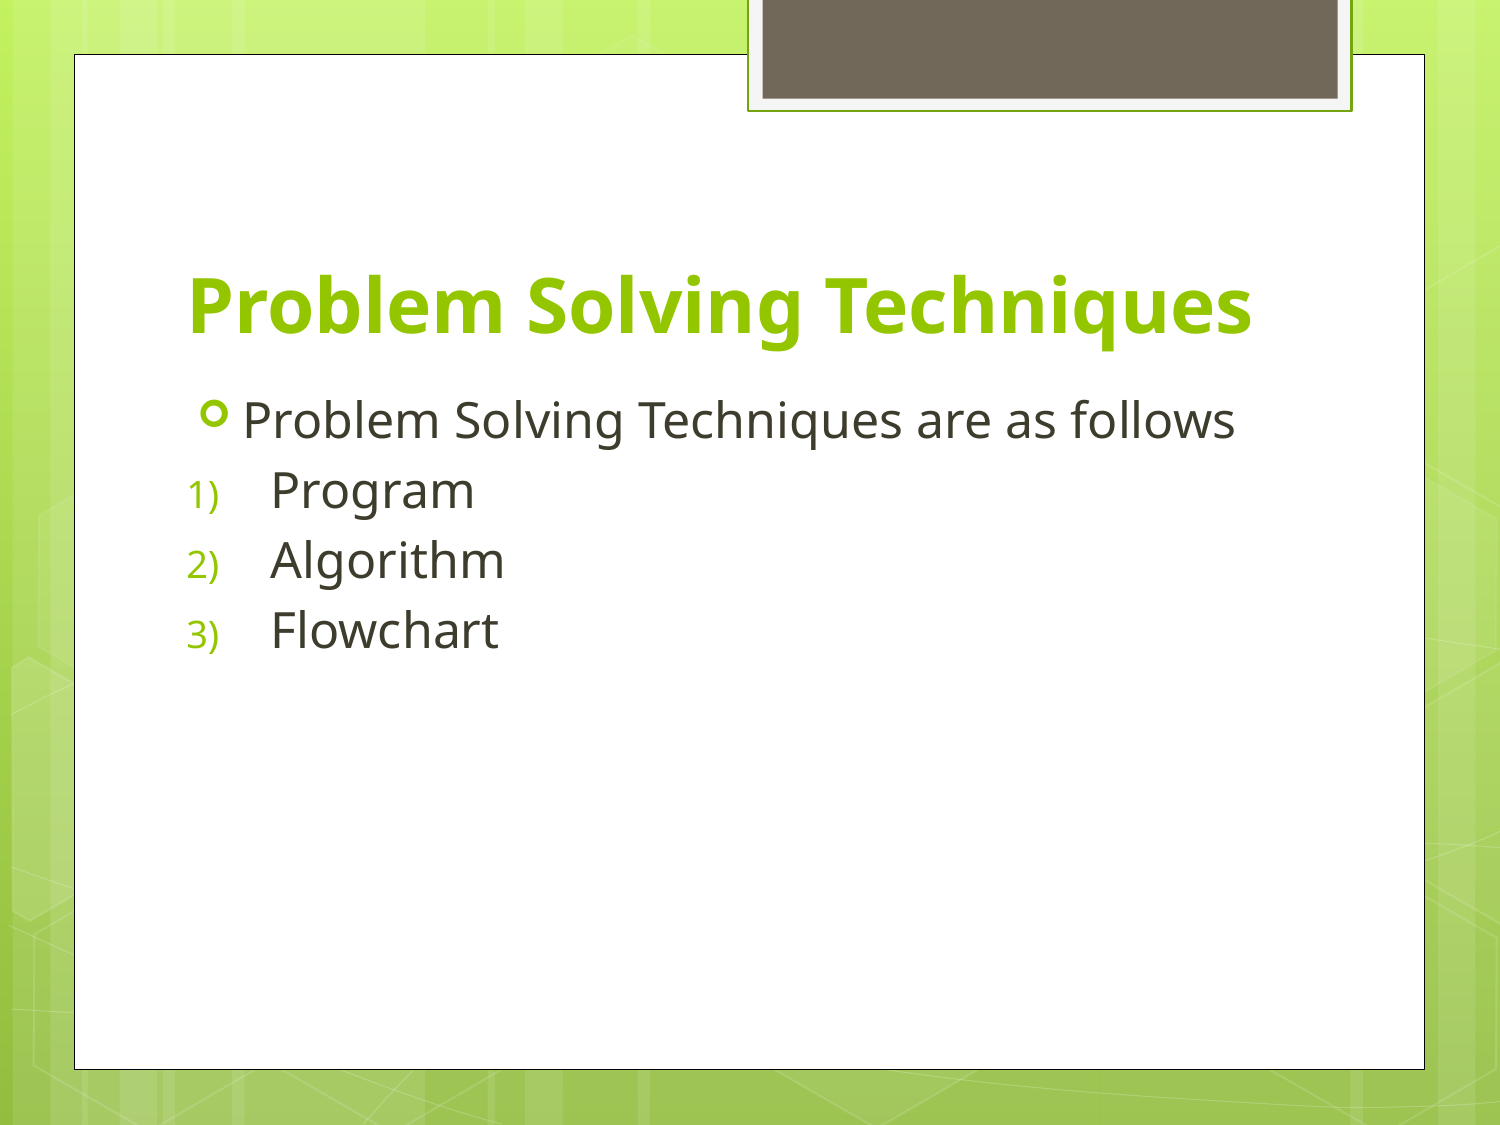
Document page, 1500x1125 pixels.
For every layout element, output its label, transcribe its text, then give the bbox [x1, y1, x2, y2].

list Problem Solving Techniques are as follows Program Algorithm Flowchart [171, 381, 1283, 957]
title Problem Solving Techniques [171, 168, 1324, 357]
